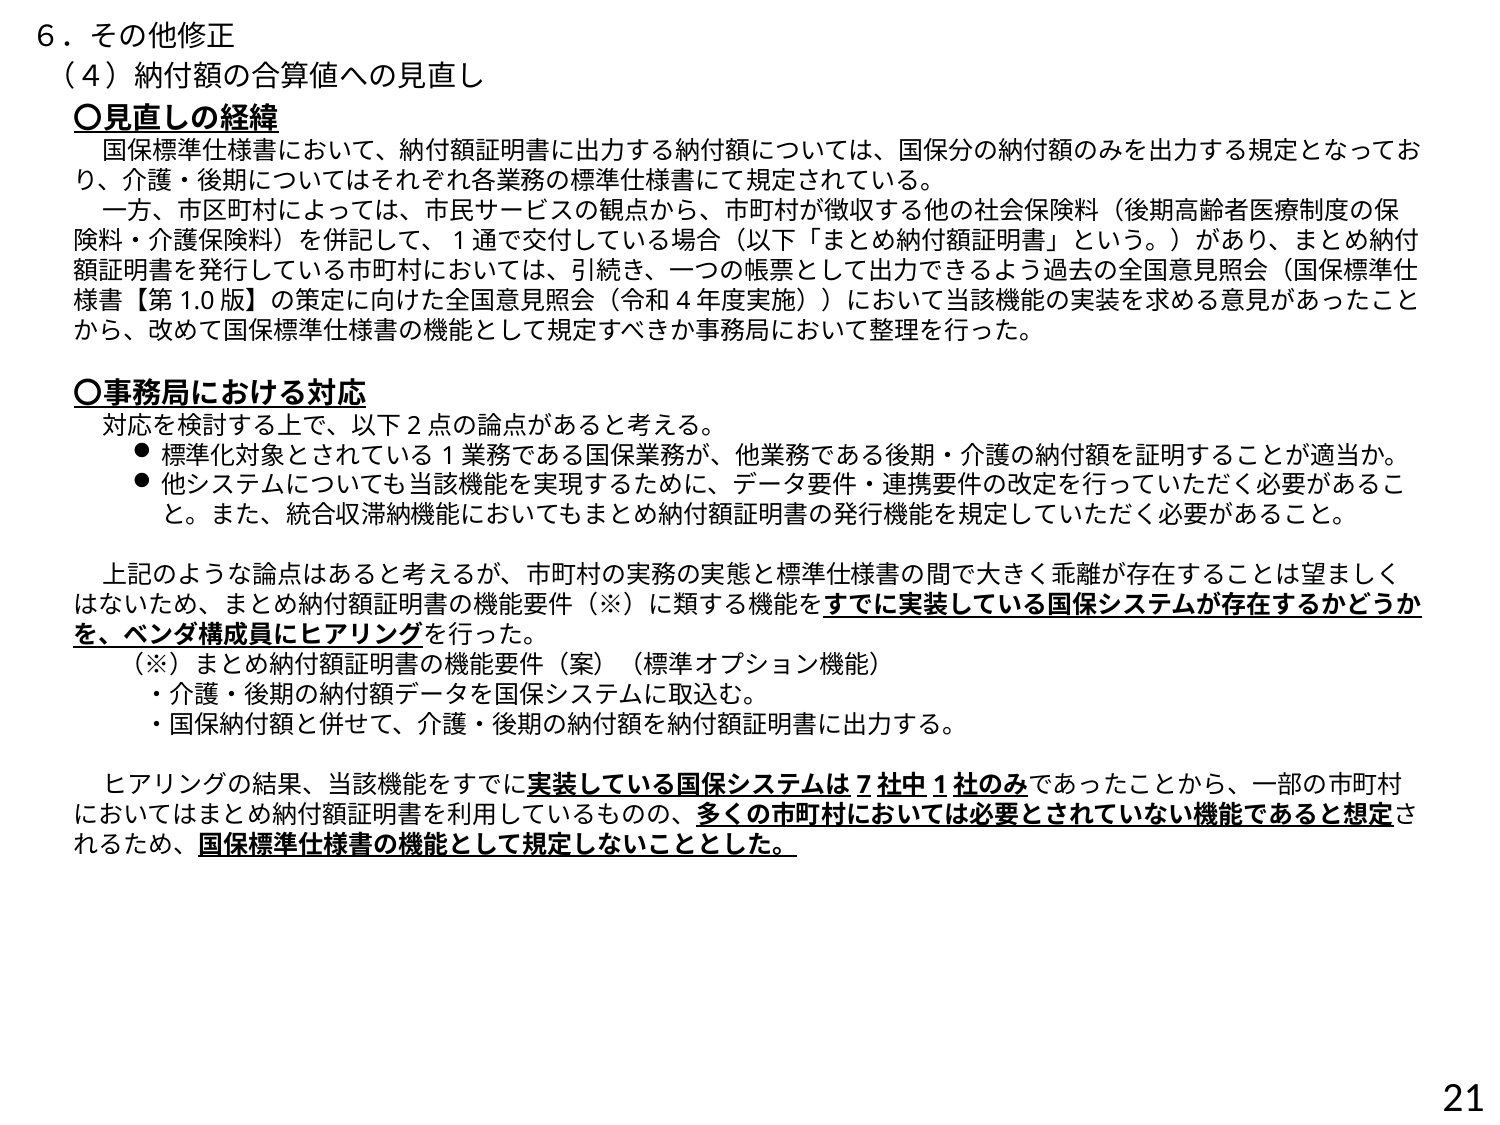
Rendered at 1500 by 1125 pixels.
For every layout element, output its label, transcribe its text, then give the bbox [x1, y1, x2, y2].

text_box ６．その他修正 [16, 2, 1440, 49]
text_box 〇見直しの経緯 国保標準仕様書において、納付額証明書に出力する納付額については、国保分の納付額のみを出力する規定となっており、介護・後期についてはそれぞれ各業務の標準仕様書にて規定されている。 一方、市区町村によっては、市民サービスの観点から、市町村が徴収する他の社会保険料（後期高齢者医療制度の保険料・介護保険料）を併記して、1通で交付している場合（以下「まとめ納付額証明書」という。）があり、まとめ納付額証明書を発行している市町村においては、引続き、一つの帳票として出力できるよう過去の全国意見照会（国保標準仕様書【第1.0版】の策定に向けた全国意見照会（令和4年度実施））において当該機能の実装を求める意見があったことから、改めて国保標準仕様書の機能として規定すべきか事務局において整理を行った。 〇事務局における対応 対応を検討する上で、以下2点の論点があると考える。 標準化対象とされている1業務である国保業務が、他業務である後期・介護の納付額を証明することが適当か。 他システムについても当該機能を実現するために、データ要件・連携要件の改定を行っていただく必要があること。また、統合収滞納機能においてもまとめ納付額証明書の発行機能を規定していただく必要があること。 上記のような論点はあると考えるが、市町村の実務の実態と標準仕様書の間で大きく乖離が存在することは望ましくはないため、まとめ納付額証明書の機能要件（※）に類する機能をすでに実装している国保システムが存在するかどうかを、ベンダ構成員にヒアリングを行った。 （※）まとめ納付額証明書の機能要件（案）（標準オプション機能） ・介護・後期の納付額データを国保システムに取込む。 ・国保納付額と併せて、介護・後期の納付額を納付額証明書に出力する。 ヒアリングの結果、当該機能をすでに実装している国保システムは7社中1社のみであったことから、一部の市町村においてはまとめ納付額証明書を利用しているものの、多くの市町村においては必要とされていない機能であると想定されるため、国保標準仕様書の機能として規定しないこととした。 [14, 92, 1438, 866]
slide_number 21 [1149, 1065, 1500, 1125]
text_box （４）納付額の合算値への見直し [32, 49, 1456, 100]
